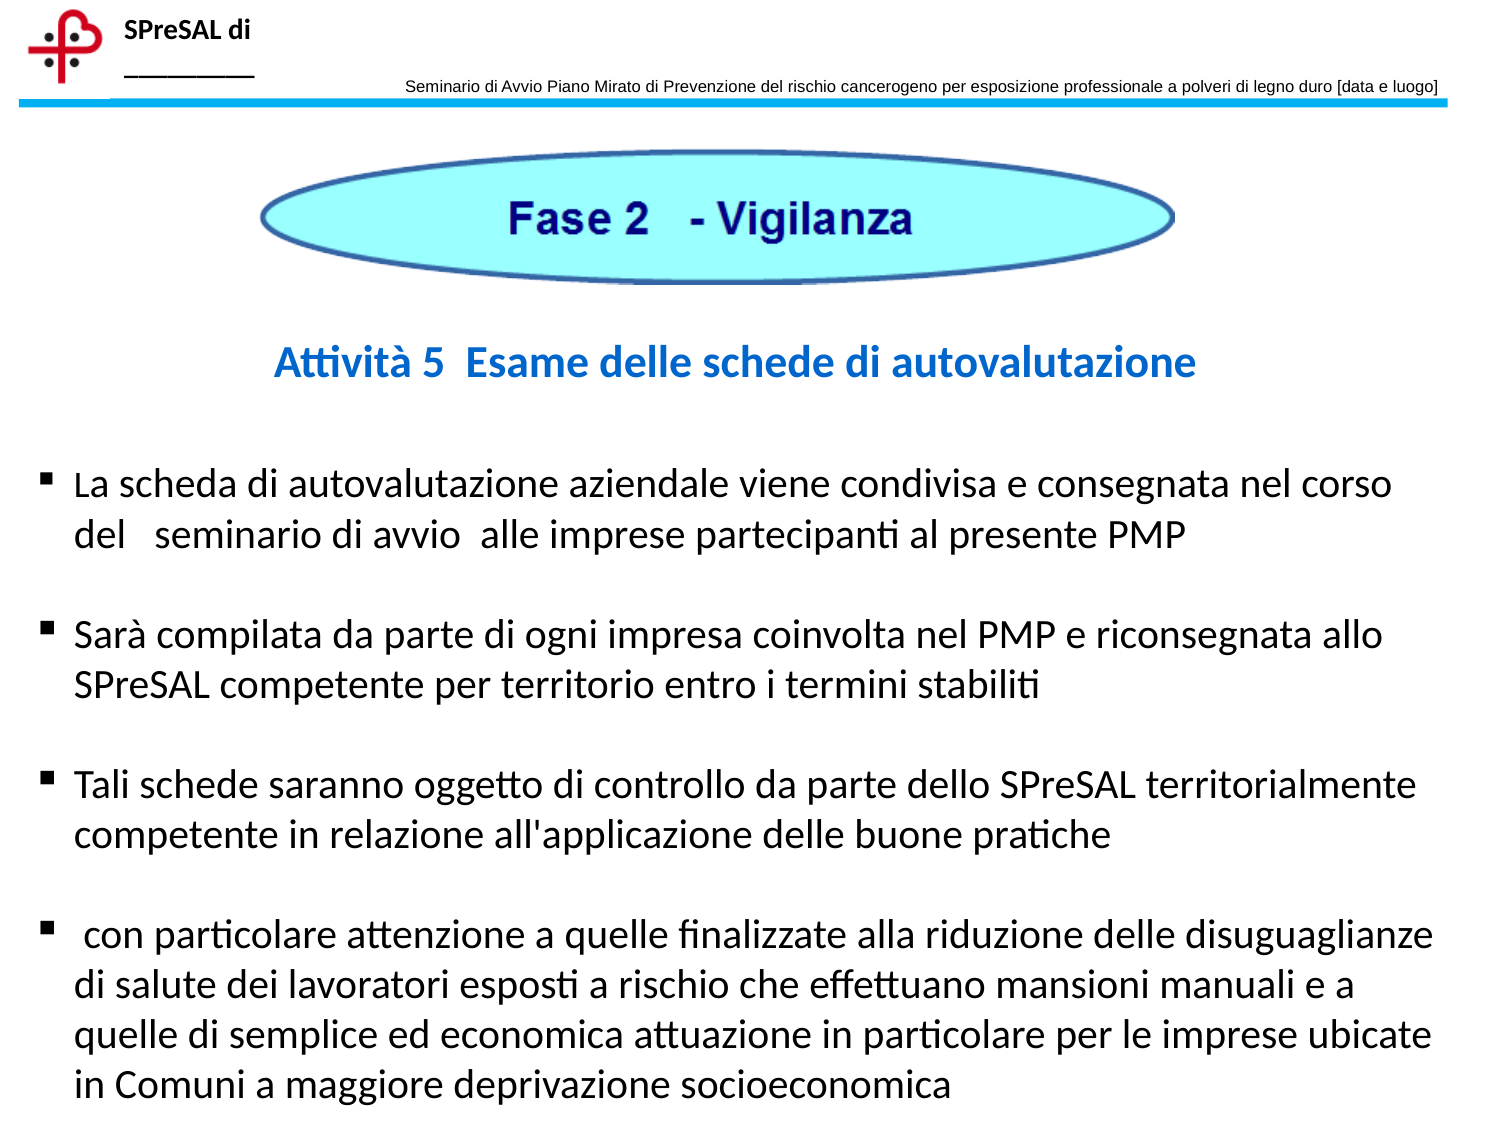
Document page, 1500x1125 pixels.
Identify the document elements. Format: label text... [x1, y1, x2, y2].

text_box La scheda di autovalutazione aziendale viene condivisa e consegnata nel corso del seminario di avvio alle imprese partecipanti al presente PMP Sarà compilata da parte di ogni impresa coinvolta nel PMP e riconsegnata allo SPreSAL competente per territorio entro i termini stabiliti Tali schede saranno oggetto di controllo da parte dello SPreSAL territorialmente competente in relazione all'applicazione delle buone pratiche con particolare attenzione a quelle finalizzate alla riduzione delle disuguaglianze di salute dei lavoratori esposti a rischio che effettuano mansioni manuali e a quelle di semplice ed economica attuazione in particolare per le imprese ubicate in Comuni a maggiore deprivazione socioeconomica [23, 448, 1465, 1075]
text_box Seminario di Avvio Piano Mirato di Prevenzione del rischio cancerogeno per esposizione professionale a polveri di legno duro [data e luogo] [385, 68, 1460, 103]
picture [258, 148, 1175, 285]
text_box Attività 5 Esame delle schede di autovalutazione [259, 323, 1311, 390]
text_box [105, 98, 1448, 108]
text_box SPreSAL di _________ [114, 3, 286, 88]
picture [17, 0, 110, 99]
